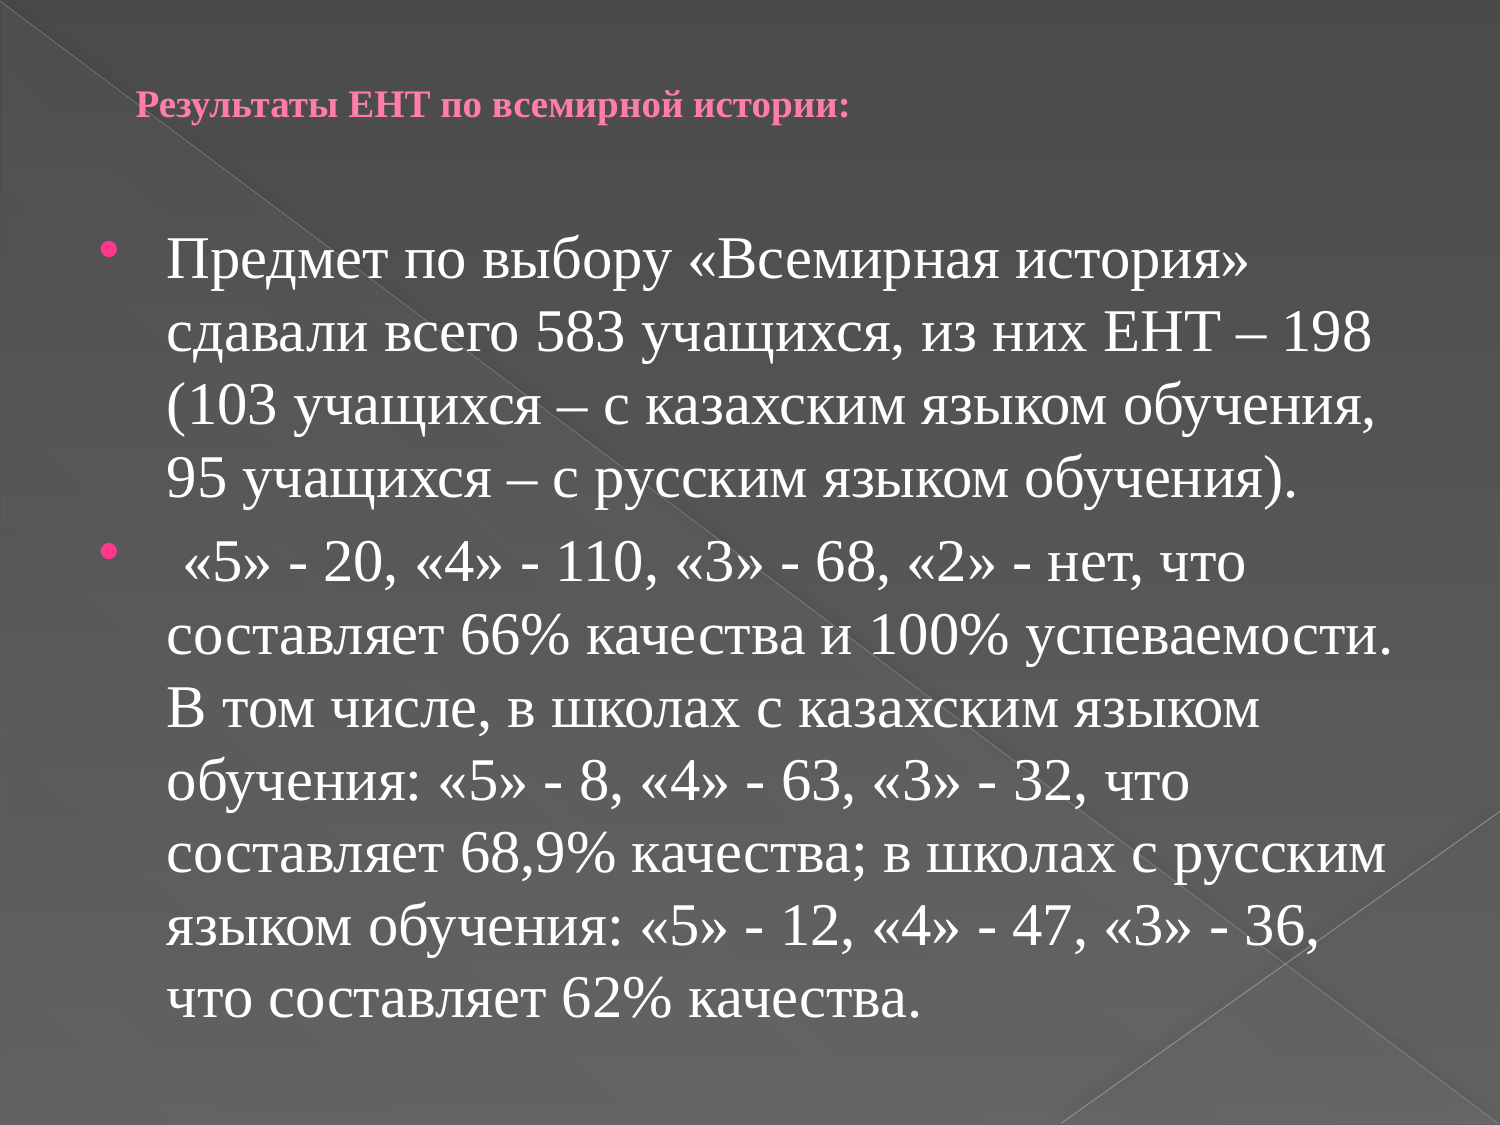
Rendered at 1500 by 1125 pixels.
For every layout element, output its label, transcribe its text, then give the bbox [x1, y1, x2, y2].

title Результаты ЕНТ по всемирной истории: [75, 70, 1425, 188]
list Предмет по выбору «Всемирная история» сдавали всего 583 учащихся, из них ЕНТ – 198 (103 учащихся – с казахским языком обучения, 95 учащихся – с русским языком обучения). «5» - 20, «4» - 110, «3» - 68, «2» - нет, что составляет 66% качества и 100% успеваемости. В том числе, в школах с казахским языком обучения: «5» - 8, «4» - 63, «3» - 32, что составляет 68,9% качества; в школах с русским языком обучения: «5» - 12, «4» - 47, «3» - 36, что составляет 62% качества. [75, 210, 1425, 1059]
